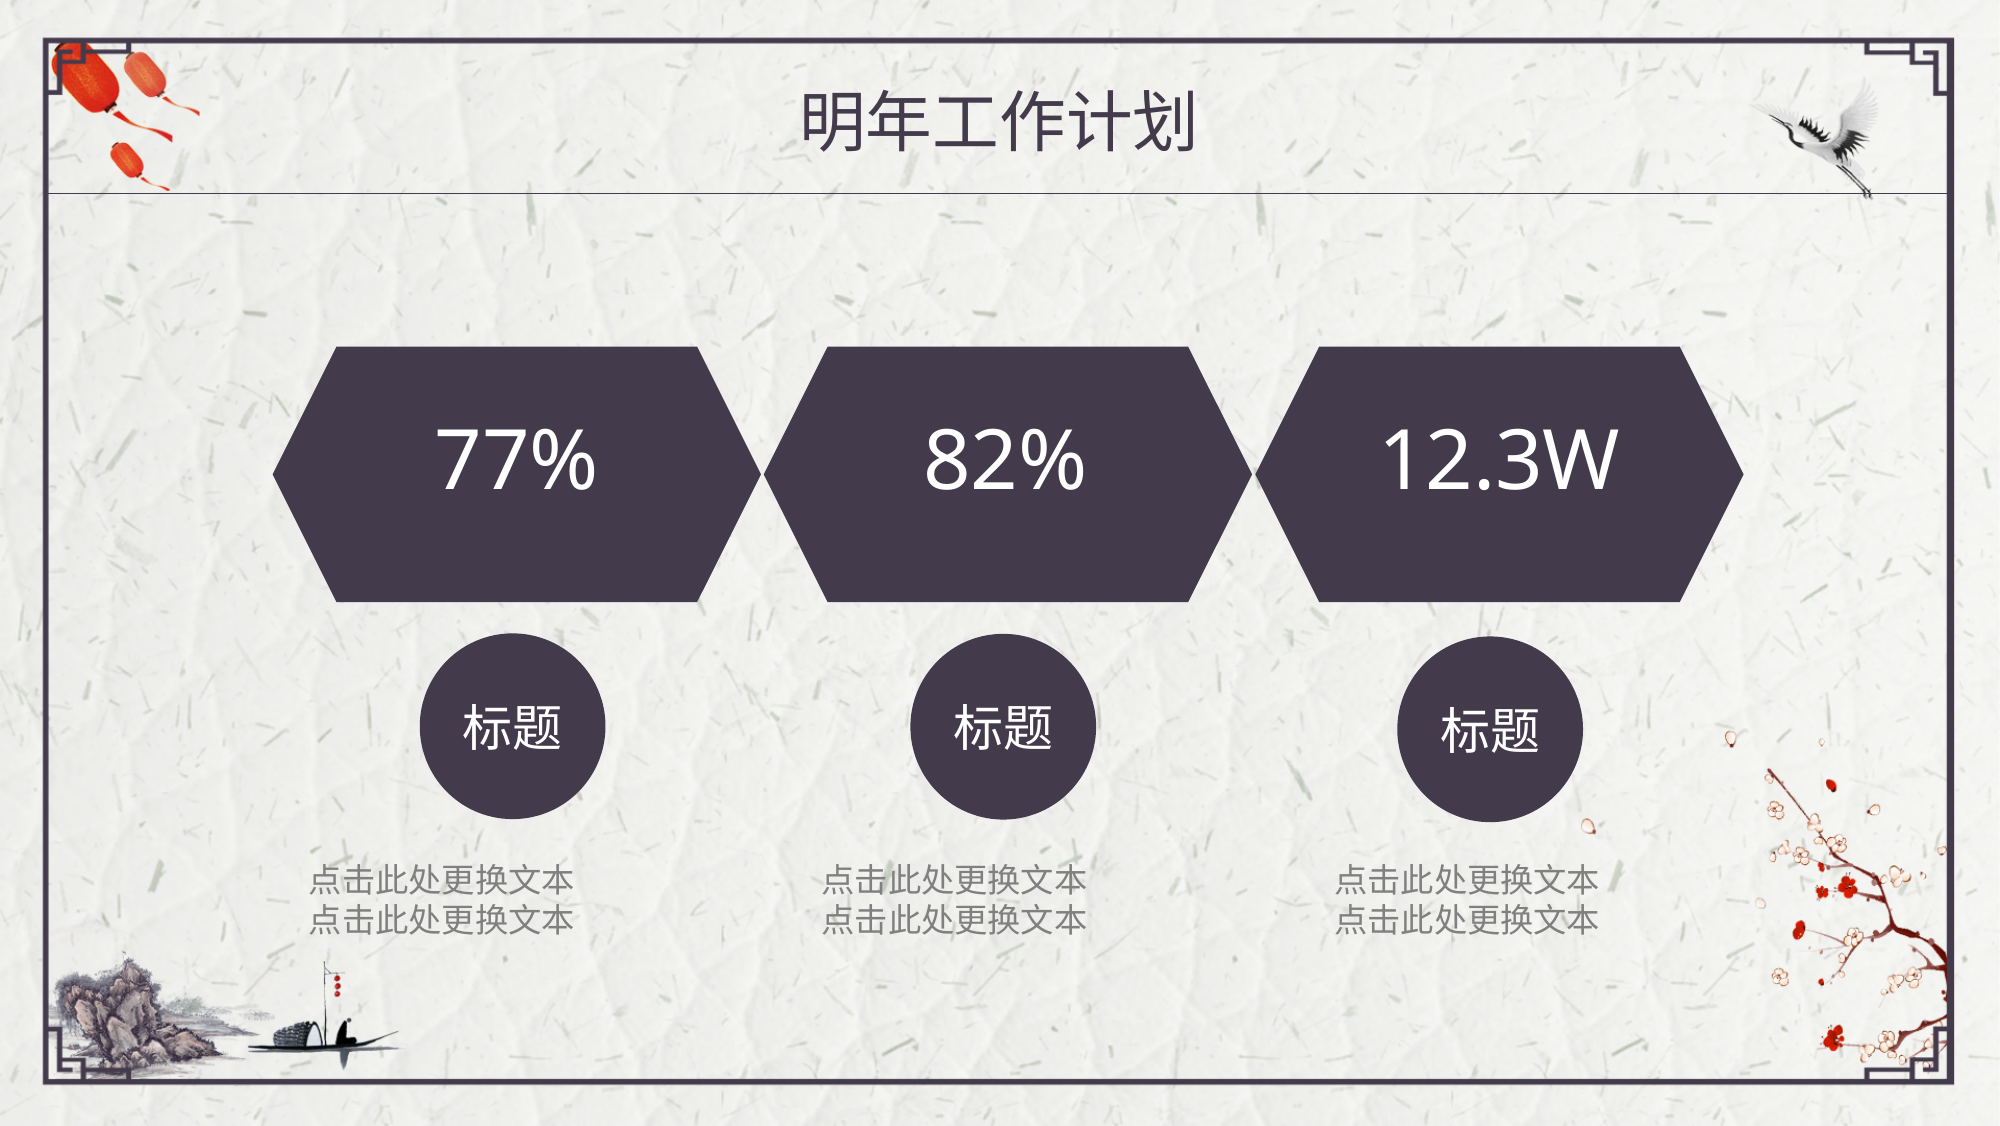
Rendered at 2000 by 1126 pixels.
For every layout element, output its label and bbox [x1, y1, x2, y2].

text_box [47, 79, 1948, 194]
picture [0, 0, 2000, 1126]
text_box [272, 346, 1744, 948]
